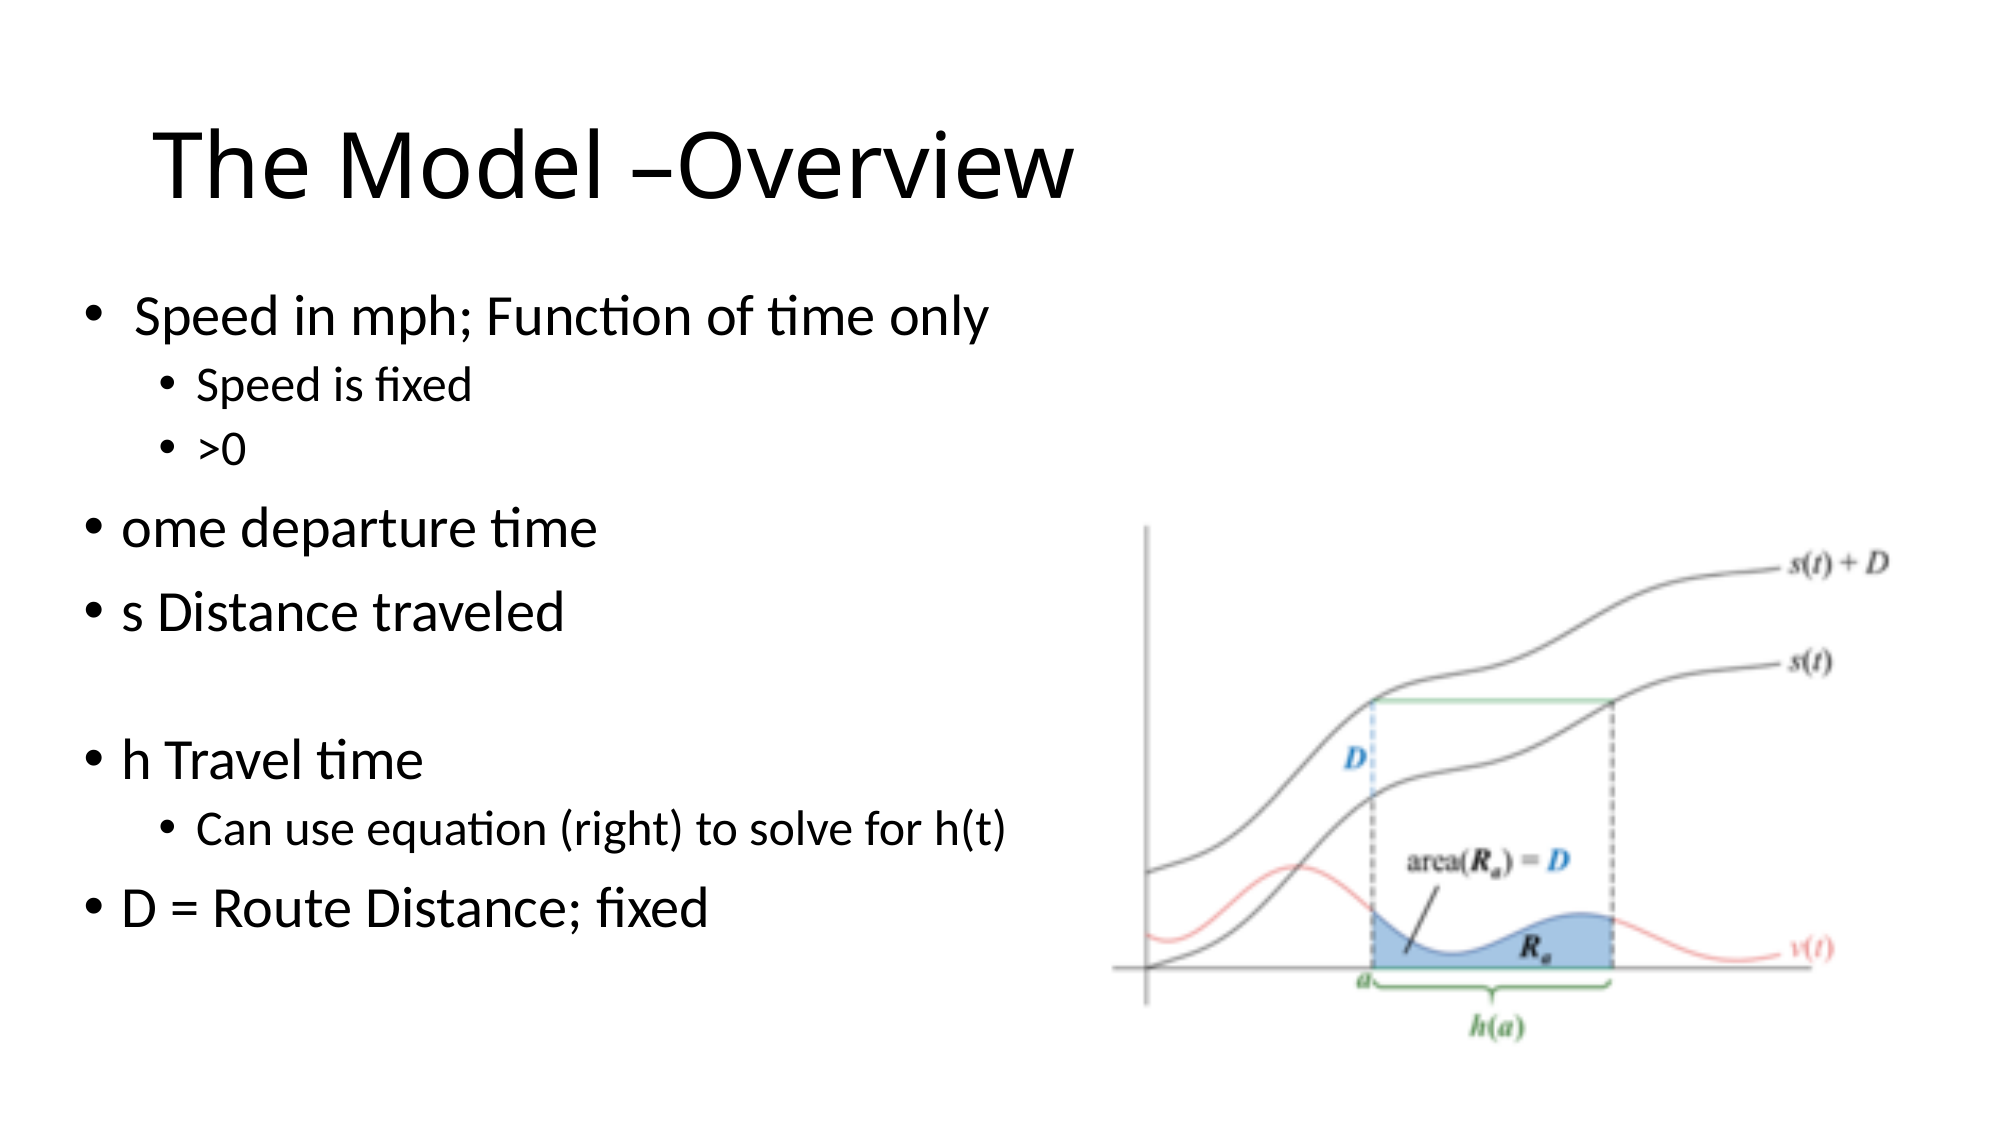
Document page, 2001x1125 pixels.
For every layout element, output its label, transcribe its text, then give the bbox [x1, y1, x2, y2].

picture [1059, 495, 1931, 1066]
title The Model –Overview [137, 59, 1863, 278]
